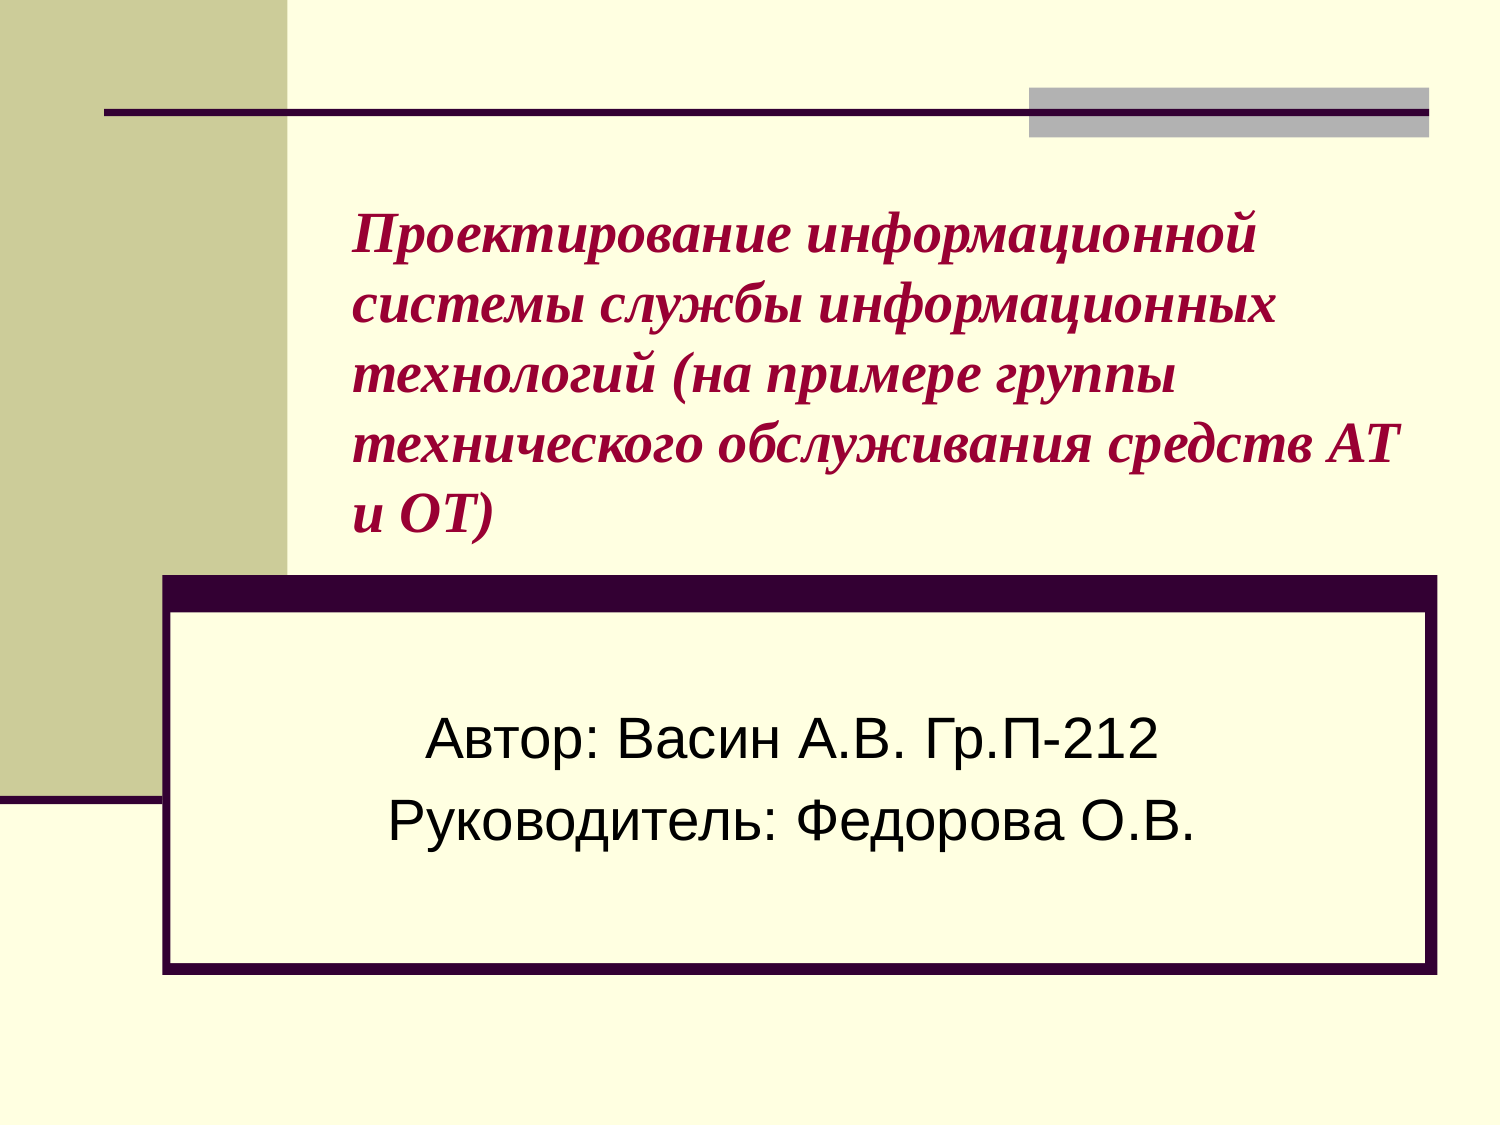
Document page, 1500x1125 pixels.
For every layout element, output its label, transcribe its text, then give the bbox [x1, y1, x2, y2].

title Проектирование информационной системы службы информационных технологий (на примере группы технического обслуживания средств АТ и ОТ) [337, 187, 1425, 550]
subtitle Автор: Васин А.В. Гр.П-212 Руководитель: Федорова О.В. [230, 645, 1356, 908]
